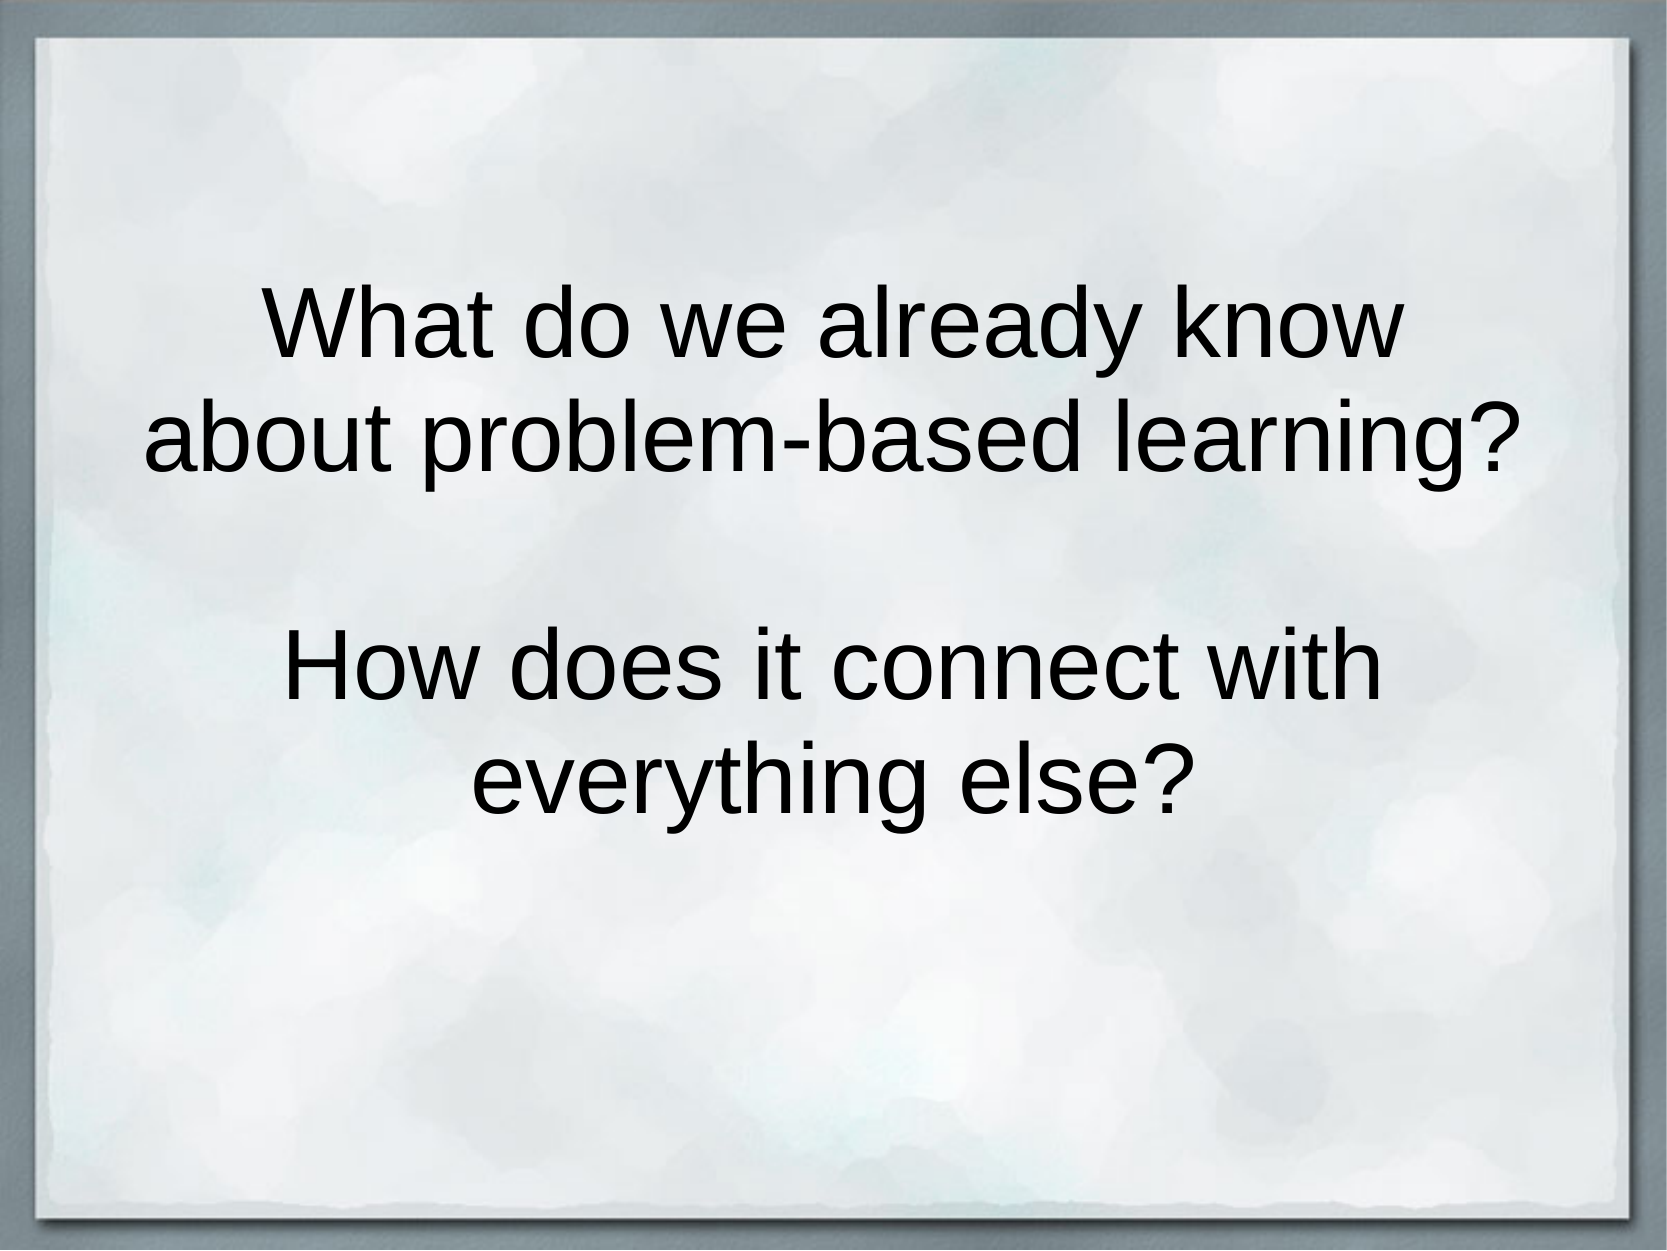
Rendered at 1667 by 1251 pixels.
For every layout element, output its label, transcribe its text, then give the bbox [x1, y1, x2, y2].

title What do we already know about problem-based learning? How does it connect with everything else? [140, 266, 1527, 970]
picture [0, 0, 1667, 1250]
